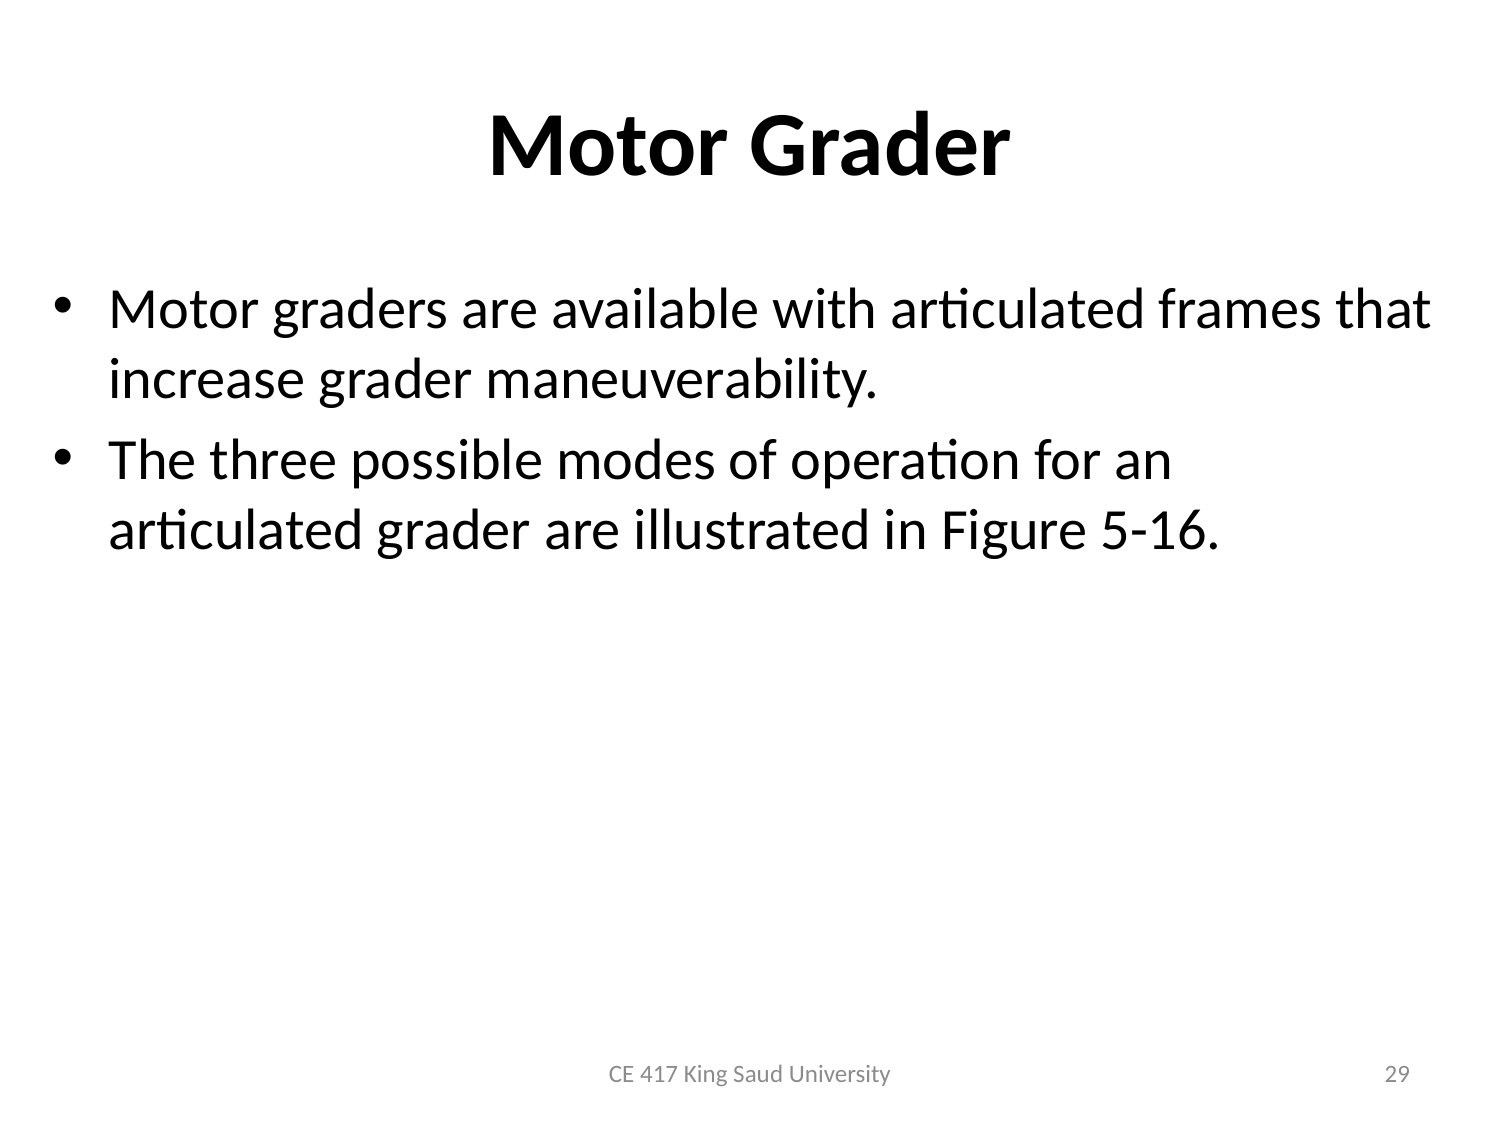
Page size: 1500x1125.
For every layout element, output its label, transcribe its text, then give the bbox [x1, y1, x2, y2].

footer CE 417 King Saud University [512, 1042, 988, 1103]
title Motor Grader [75, 45, 1425, 233]
list Motor graders are available with articulated frames that increase grader maneuverability. The three possible modes of operation for an articulated grader are illustrated in Figure 5-16. [37, 262, 1450, 1025]
slide_number 29 [1074, 1042, 1425, 1103]
